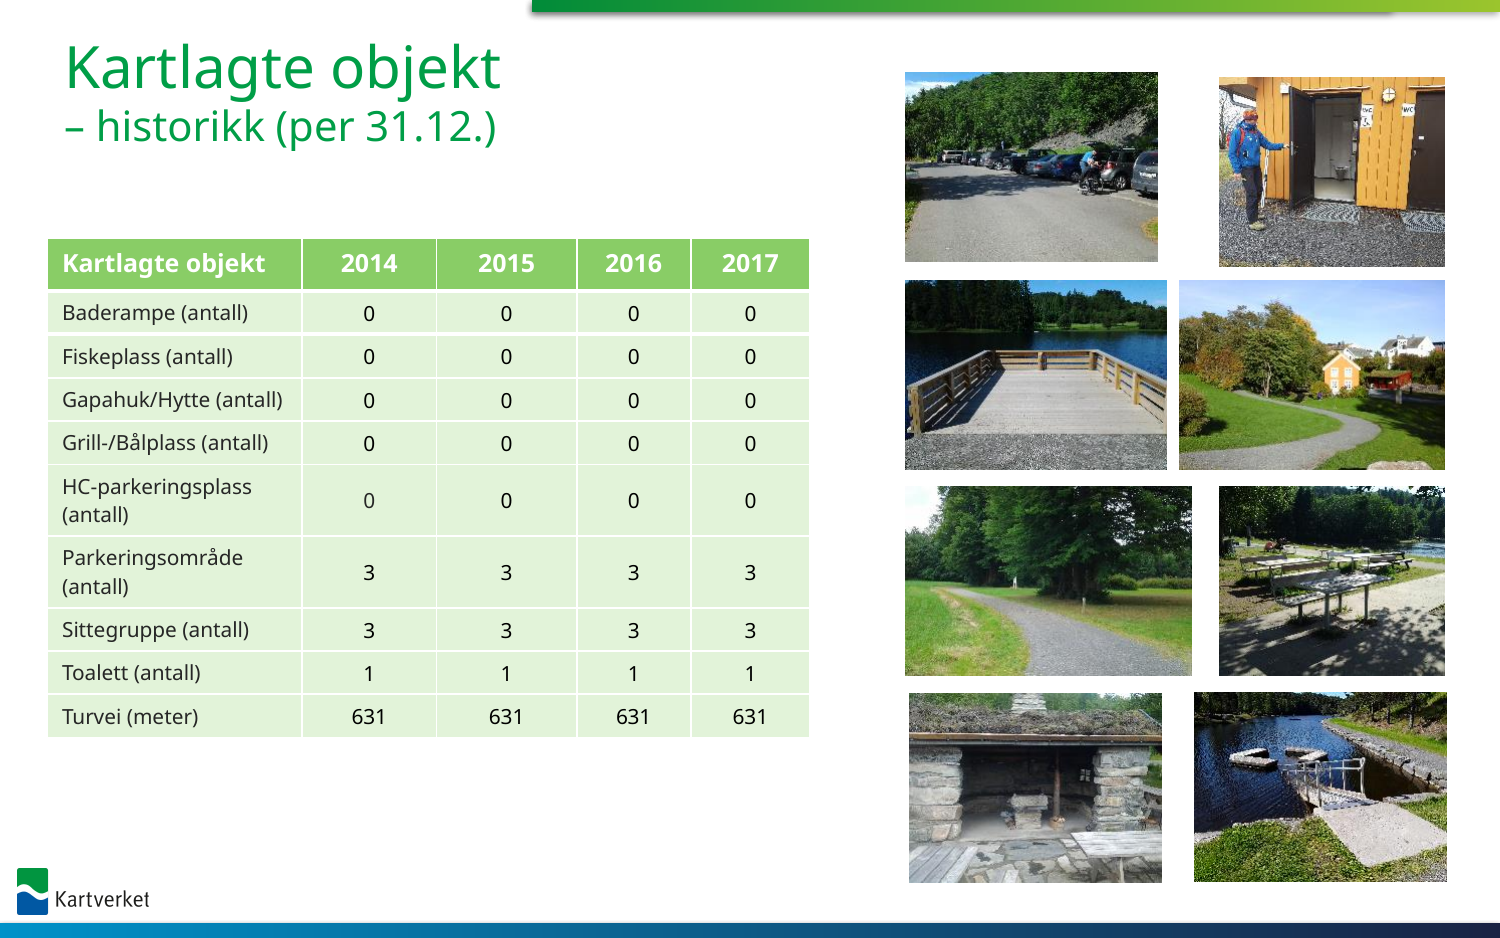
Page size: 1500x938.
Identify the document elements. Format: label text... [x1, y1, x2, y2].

table_cell 1 [692, 652, 809, 693]
picture [1219, 486, 1445, 676]
table_cell 0 [437, 465, 576, 535]
table_cell 0 [692, 293, 809, 332]
table_cell 0 [578, 379, 690, 420]
table_cell 0 [303, 336, 436, 377]
table_cell 0 [692, 422, 809, 464]
text_box Kartlagte objekt – historikk (per 31.12.) [49, 14, 1431, 158]
picture [909, 693, 1163, 884]
table_cell 0 [437, 379, 576, 420]
picture [1219, 77, 1445, 267]
picture [1194, 692, 1448, 882]
table_cell 0 [303, 379, 436, 420]
table_header 2017 [692, 239, 809, 289]
table_cell 0 [437, 336, 576, 377]
table_cell 0 [578, 293, 690, 332]
table_cell 1 [578, 652, 690, 693]
table_cell 3 [437, 609, 576, 650]
table_cell 3 [692, 537, 809, 607]
table_cell Gapahuk/Hytte (antall) [48, 379, 301, 420]
table_cell 3 [303, 609, 436, 650]
table_cell 0 [692, 379, 809, 420]
table_cell 631 [692, 695, 809, 737]
table_cell Sittegruppe (antall) [48, 609, 301, 650]
table_header Kartlagte objekt [48, 239, 301, 289]
table_cell 1 [437, 652, 576, 693]
picture [905, 72, 1158, 262]
table_cell 3 [303, 537, 436, 607]
table_cell 0 [692, 336, 809, 377]
table_cell 3 [578, 537, 690, 607]
table_cell 631 [437, 695, 576, 737]
table_cell 3 [578, 609, 690, 650]
table_cell 0 [692, 465, 809, 535]
table_cell 3 [437, 537, 576, 607]
picture [905, 486, 1193, 676]
table_cell Parkeringsområde (antall) [48, 537, 301, 607]
table_cell 1 [303, 652, 436, 693]
table_cell 0 [578, 336, 690, 377]
table_cell Turvei (meter) [48, 695, 301, 737]
table_cell Fiskeplass (antall) [48, 336, 301, 377]
table_cell 0 [578, 422, 690, 464]
table_cell 0 [303, 465, 436, 535]
picture [1179, 280, 1445, 470]
table_cell HC-parkeringsplass (antall) [48, 465, 301, 535]
table_header 2014 [303, 239, 436, 289]
table_cell 0 [578, 465, 690, 535]
table_header 2015 [437, 239, 576, 289]
table_cell 0 [303, 422, 436, 464]
table_cell 0 [303, 293, 436, 332]
table_cell 631 [578, 695, 690, 737]
table_cell Grill-/Bålplass (antall) [48, 422, 301, 464]
table_header 2016 [578, 239, 690, 289]
table_cell 0 [437, 293, 576, 332]
table_cell Toalett (antall) [48, 652, 301, 693]
table_cell 0 [437, 422, 576, 464]
table_cell Baderampe (antall) [48, 293, 301, 332]
picture [905, 280, 1167, 470]
table_cell 3 [692, 609, 809, 650]
table_cell 631 [303, 695, 436, 737]
